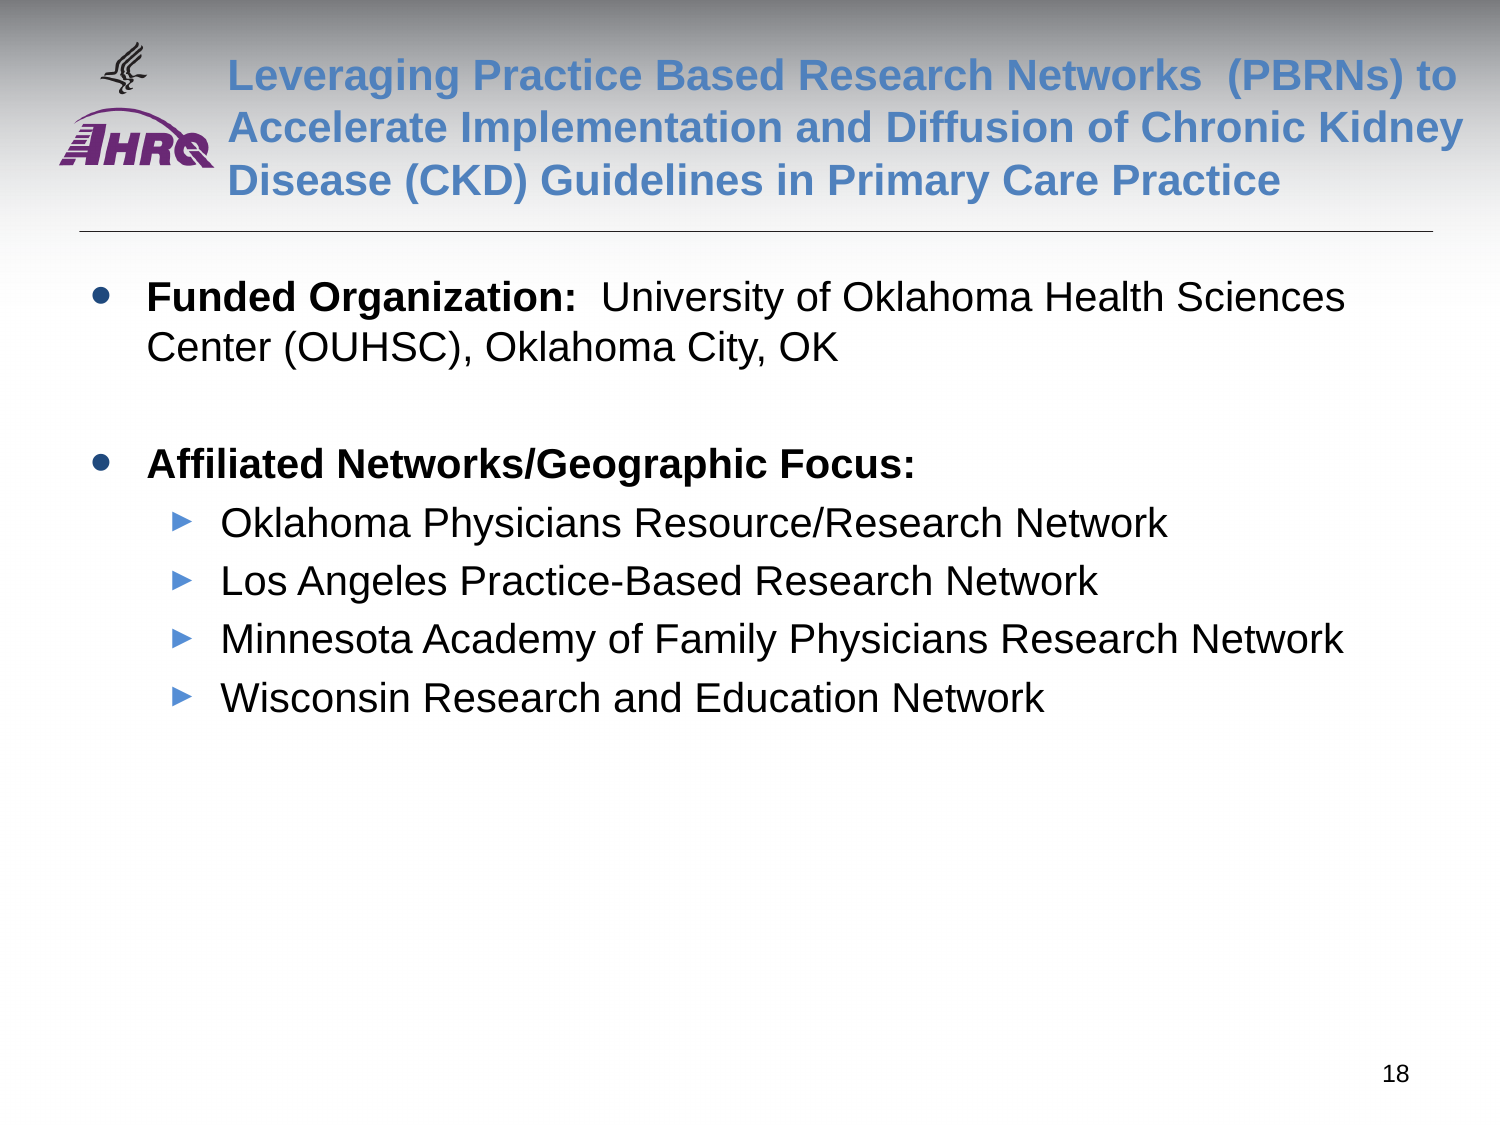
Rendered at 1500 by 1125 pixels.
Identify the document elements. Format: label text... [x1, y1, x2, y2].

list Funded Organization: University of Oklahoma Health Sciences Center (OUHSC), Oklahoma City, OK Affiliated Networks/Geographic Focus: Oklahoma Physicians Resource/Research Network Los Angeles Practice-Based Research Network Minnesota Academy of Family Physicians Research Network Wisconsin Research and Education Network [75, 262, 1425, 1005]
picture [0, 0, 1500, 1125]
slide_number 18 [1074, 1042, 1425, 1103]
title Leveraging Practice Based Research Networks (PBRNs) to Accelerate Implementation and Diffusion of Chronic Kidney Disease (CKD) Guidelines in Primary Care Practice [212, 37, 1500, 213]
